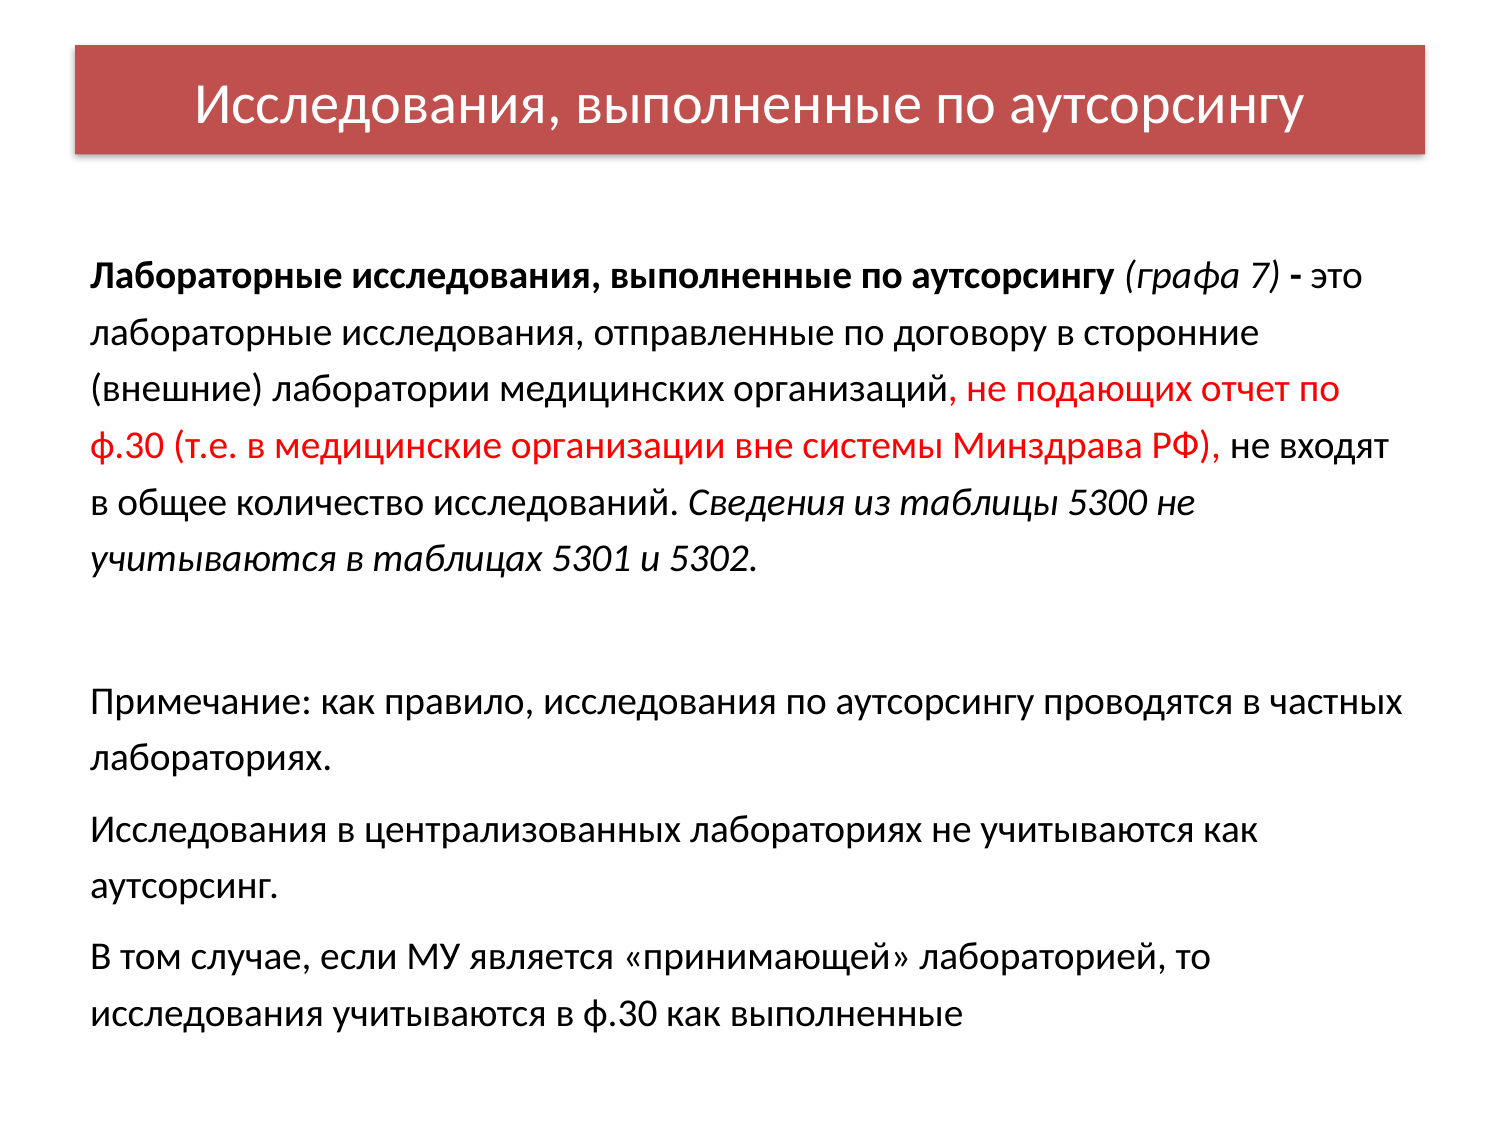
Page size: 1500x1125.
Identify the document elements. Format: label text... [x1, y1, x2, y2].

list Лабораторные исследования, выполненные по аутсорсингу (графа 7) - это лабораторные исследования, отправленные по договору в сторонние (внешние) лаборатории медицинских организаций, не подающих отчет по ф.30 (т.е. в медицинские организации вне системы Минздрава РФ), не входят в общее количество исследований. Сведения из таблицы 5300 не учитываются в таблицах 5301 и 5302. Примечание: как правило, исследования по аутсорсингу проводятся в частных лабораториях. Исследования в централизованных лабораториях не учитываются как аутсорсинг. В том случае, если МУ является «принимающей» лабораторией, то исследования учитываются в ф.30 как выполненные [75, 232, 1425, 1056]
title Исследования, выполненные по аутсорсингу [75, 45, 1425, 155]
